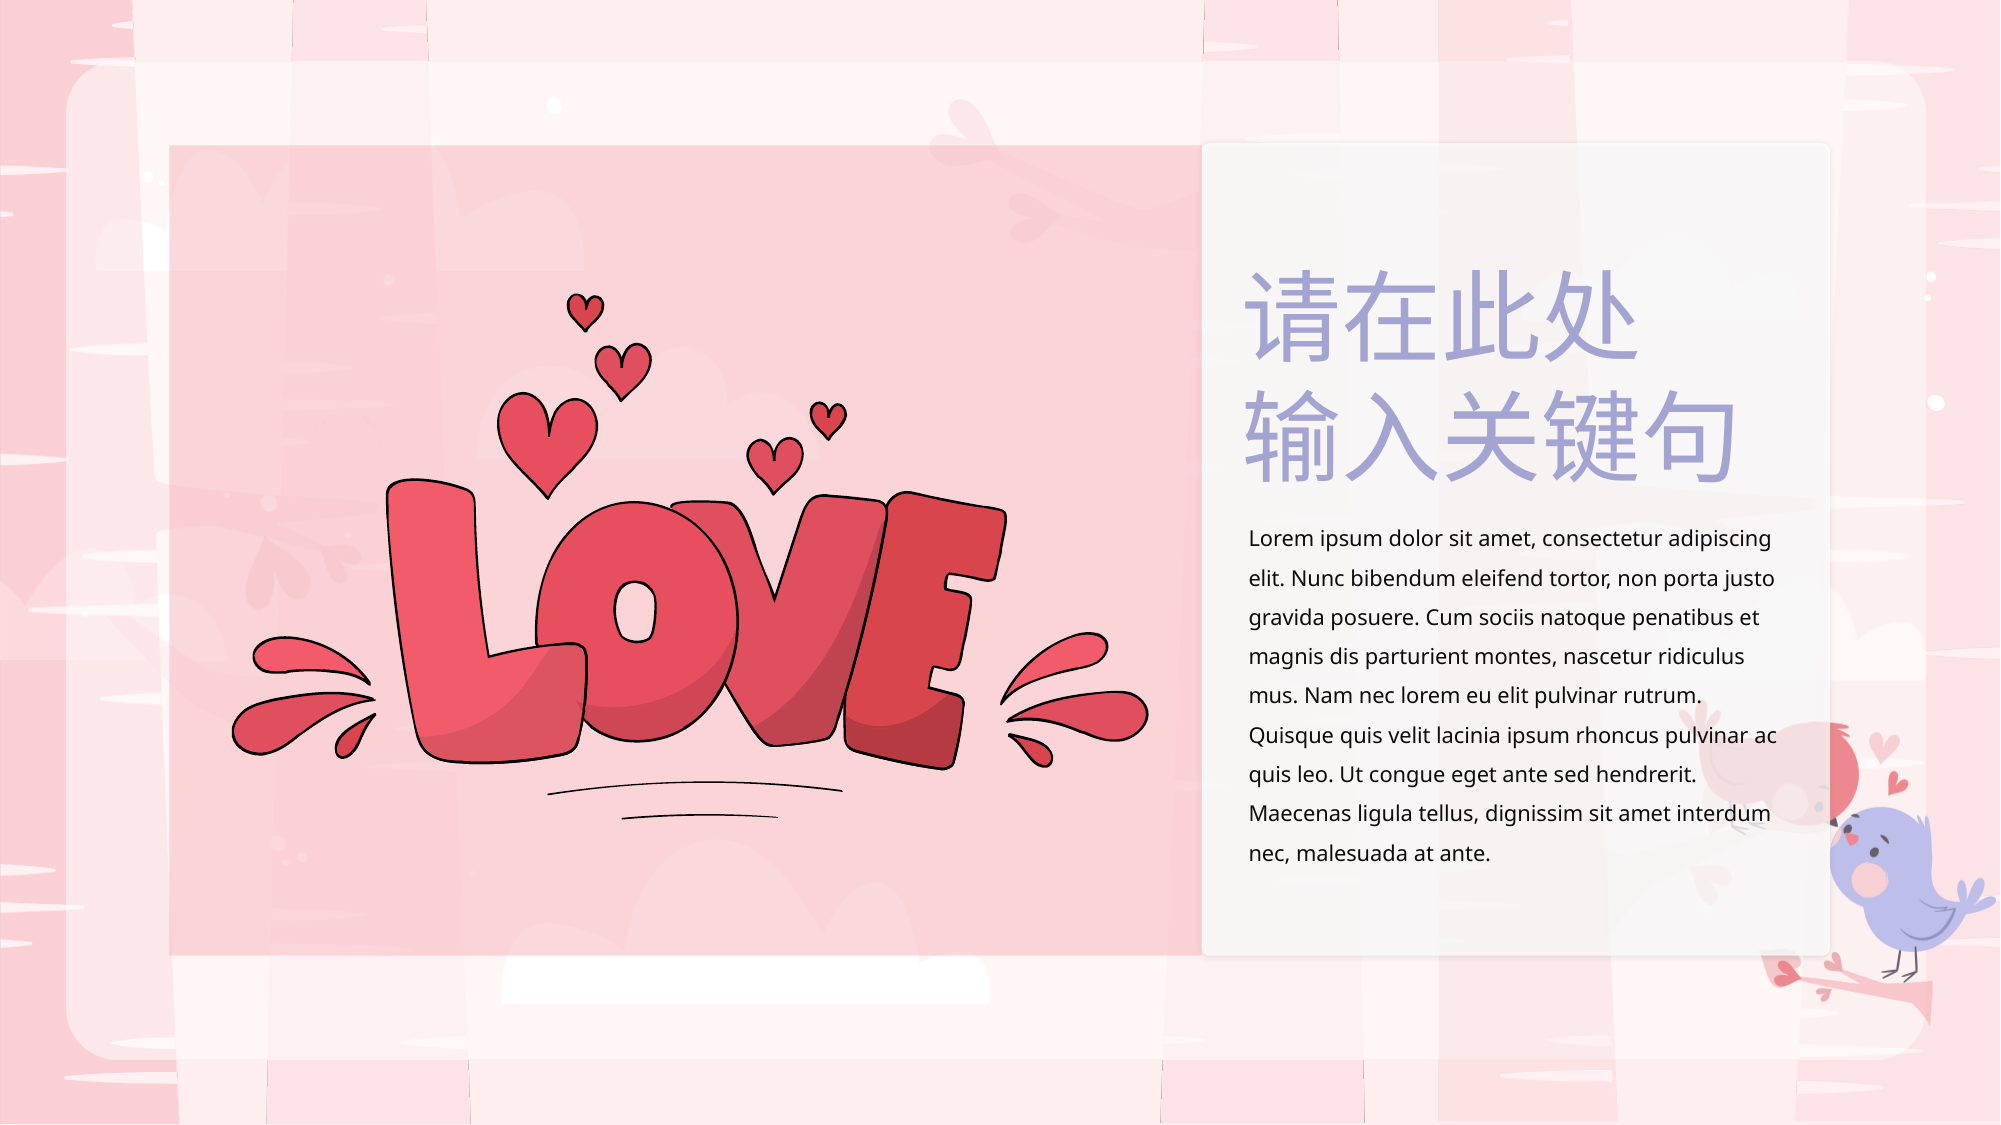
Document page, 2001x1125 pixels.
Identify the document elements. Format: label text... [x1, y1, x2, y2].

picture [0, 0, 2000, 1125]
text_box Lorem ipsum dolor sit amet, consectetur adipiscing elit. Nunc bibendum eleifend tortor, non porta justo gravida posuere. Cum sociis natoque penatibus et magnis dis parturient montes, nascetur ridiculus mus. Nam nec lorem eu elit pulvinar rutrum. Quisque quis velit lacinia ipsum rhoncus pulvinar ac quis leo. Ut congue eget ante sed hendrerit. Maecenas ligula tellus, dignissim sit amet interdum nec, malesuada at ante. [1233, 504, 1805, 873]
text_box [168, 144, 1203, 957]
text_box 请在此处 输入关键句 [1226, 246, 1778, 502]
text_box [1203, 142, 1832, 957]
